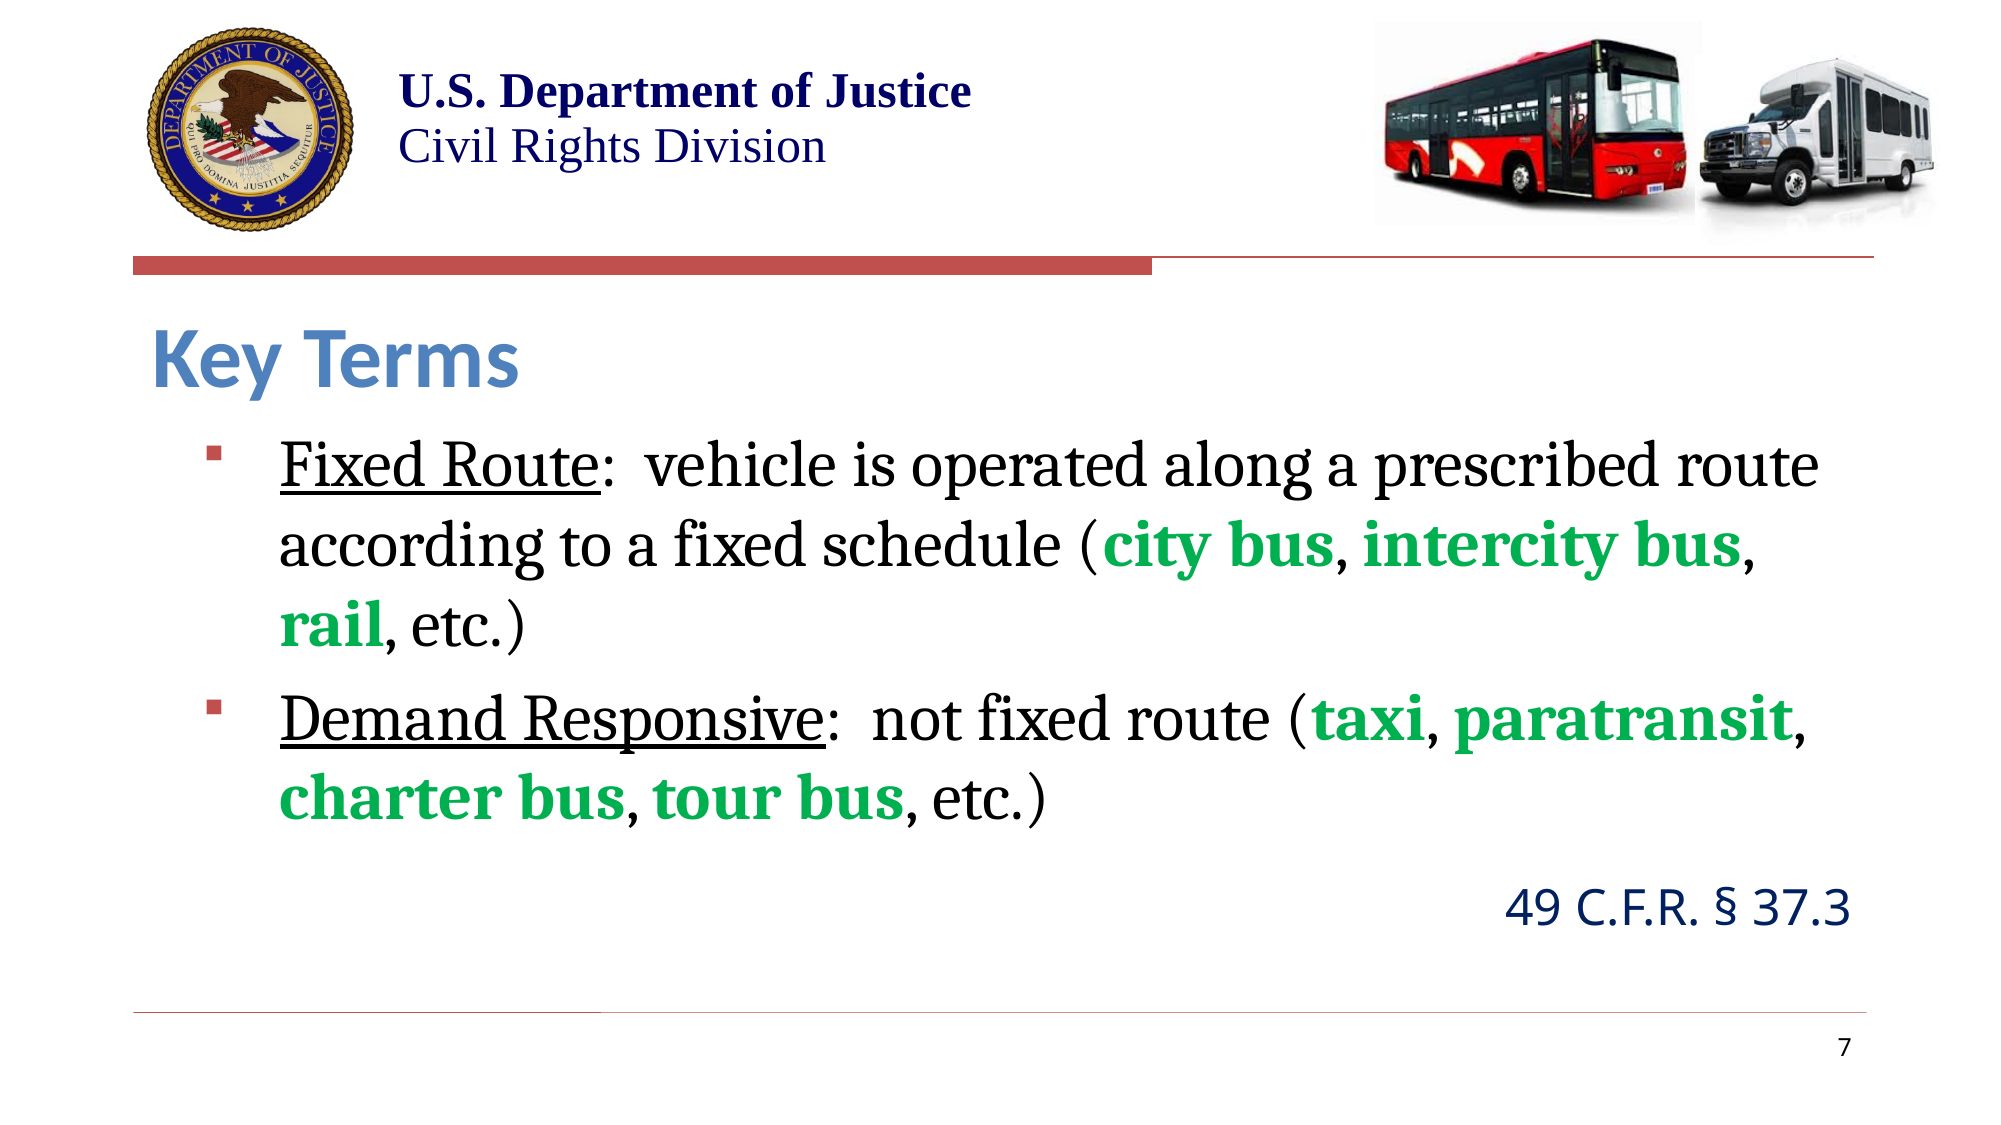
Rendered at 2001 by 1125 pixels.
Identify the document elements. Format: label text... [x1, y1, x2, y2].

picture [137, 21, 363, 238]
list Fixed Route: vehicle is operated along a prescribed route according to a fixed schedule (city bus, intercity bus, rail, etc.) Demand Responsive: not fixed route (taxi, paratransit, charter bus, tour bus, etc.) 49 C.F.R. § 37.3 [187, 412, 1867, 1013]
title Key Terms [137, 287, 1513, 413]
slide_number 7 [1433, 1024, 1867, 1103]
picture [1374, 21, 1940, 245]
